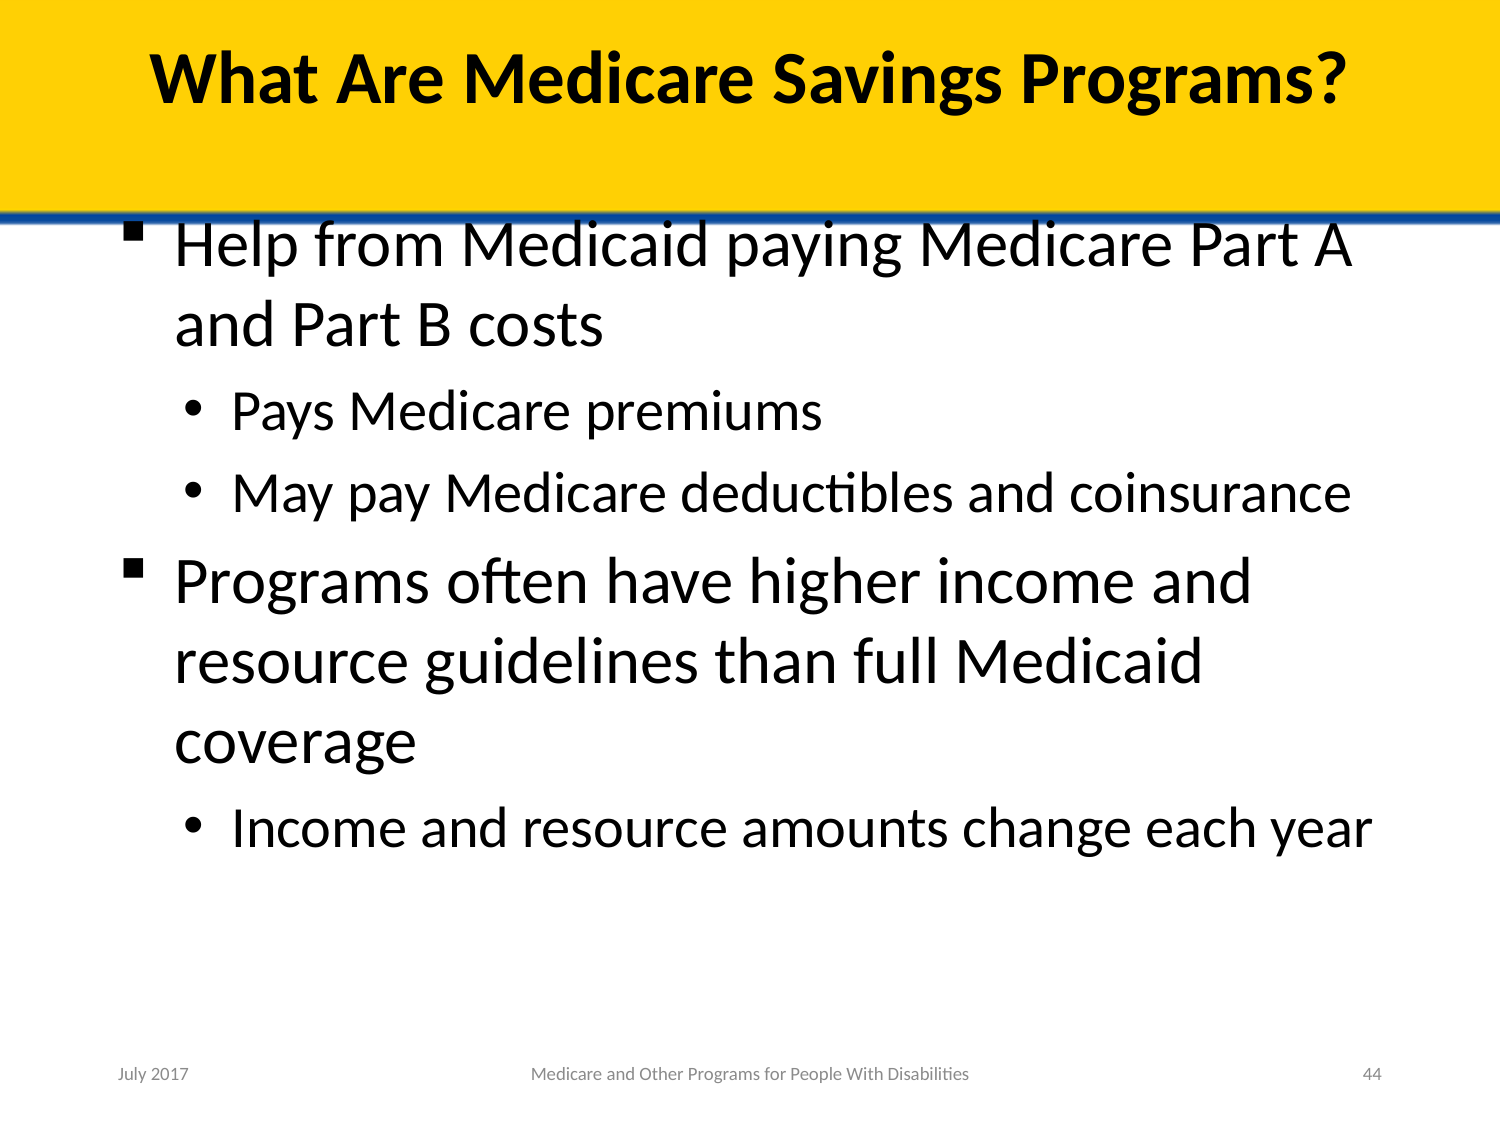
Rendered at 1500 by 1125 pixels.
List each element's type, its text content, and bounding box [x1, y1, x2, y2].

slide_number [103, 1042, 441, 1103]
title What Are Medicare Savings Programs? [103, 2, 1397, 156]
slide_number 44 [1059, 1042, 1397, 1103]
list Help from Medicaid paying Medicare Part A and Part B costs Pays Medicare premiums May pay Medicare deductibles and coinsurance Programs often have higher income and resource guidelines than full Medicaid coverage Income and resource amounts change each year [103, 192, 1397, 1014]
footer Medicare and Other Programs for People With Disabilities [496, 1042, 1004, 1103]
picture [0, 0, 1500, 1125]
